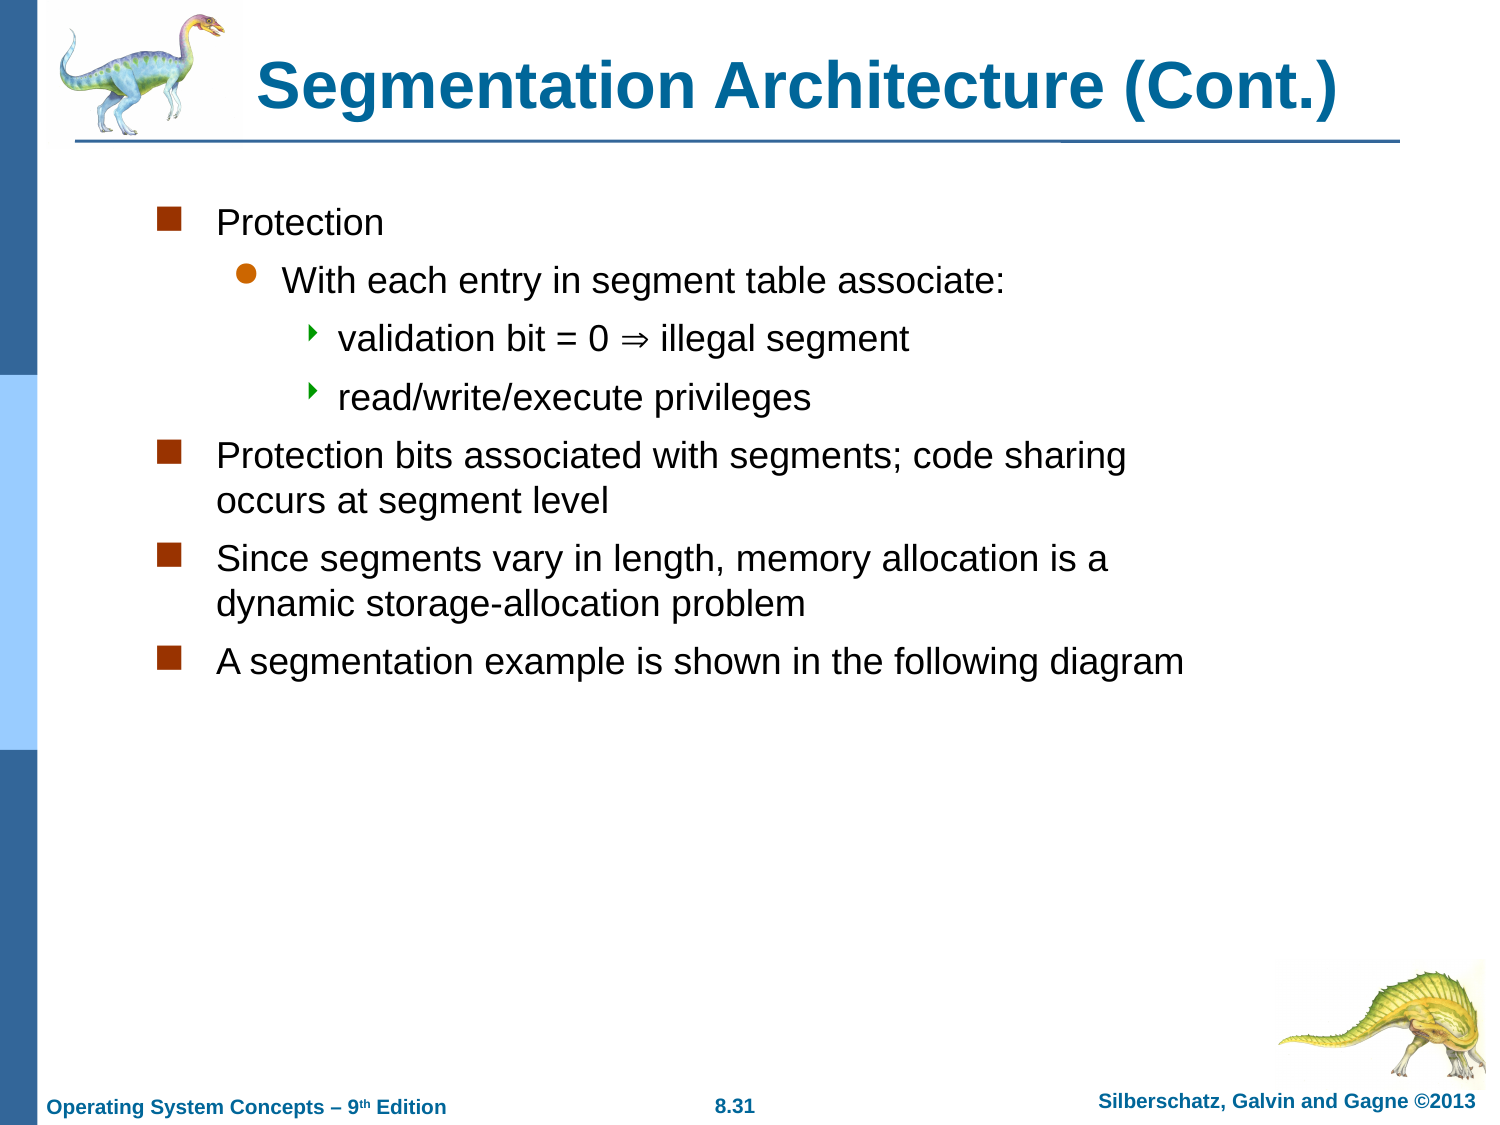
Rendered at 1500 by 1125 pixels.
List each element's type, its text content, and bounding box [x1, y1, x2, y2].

picture [46, 0, 243, 149]
list Protection With each entry in segment table associate: validation bit = 0  illegal segment read/write/execute privileges Protection bits associated with segments; code sharing occurs at segment level Since segments vary in length, memory allocation is a dynamic storage-allocation problem A segmentation example is shown in the following diagram [144, 190, 1257, 924]
picture [1275, 959, 1486, 1090]
title Segmentation Architecture (Cont.) [155, 34, 1441, 130]
